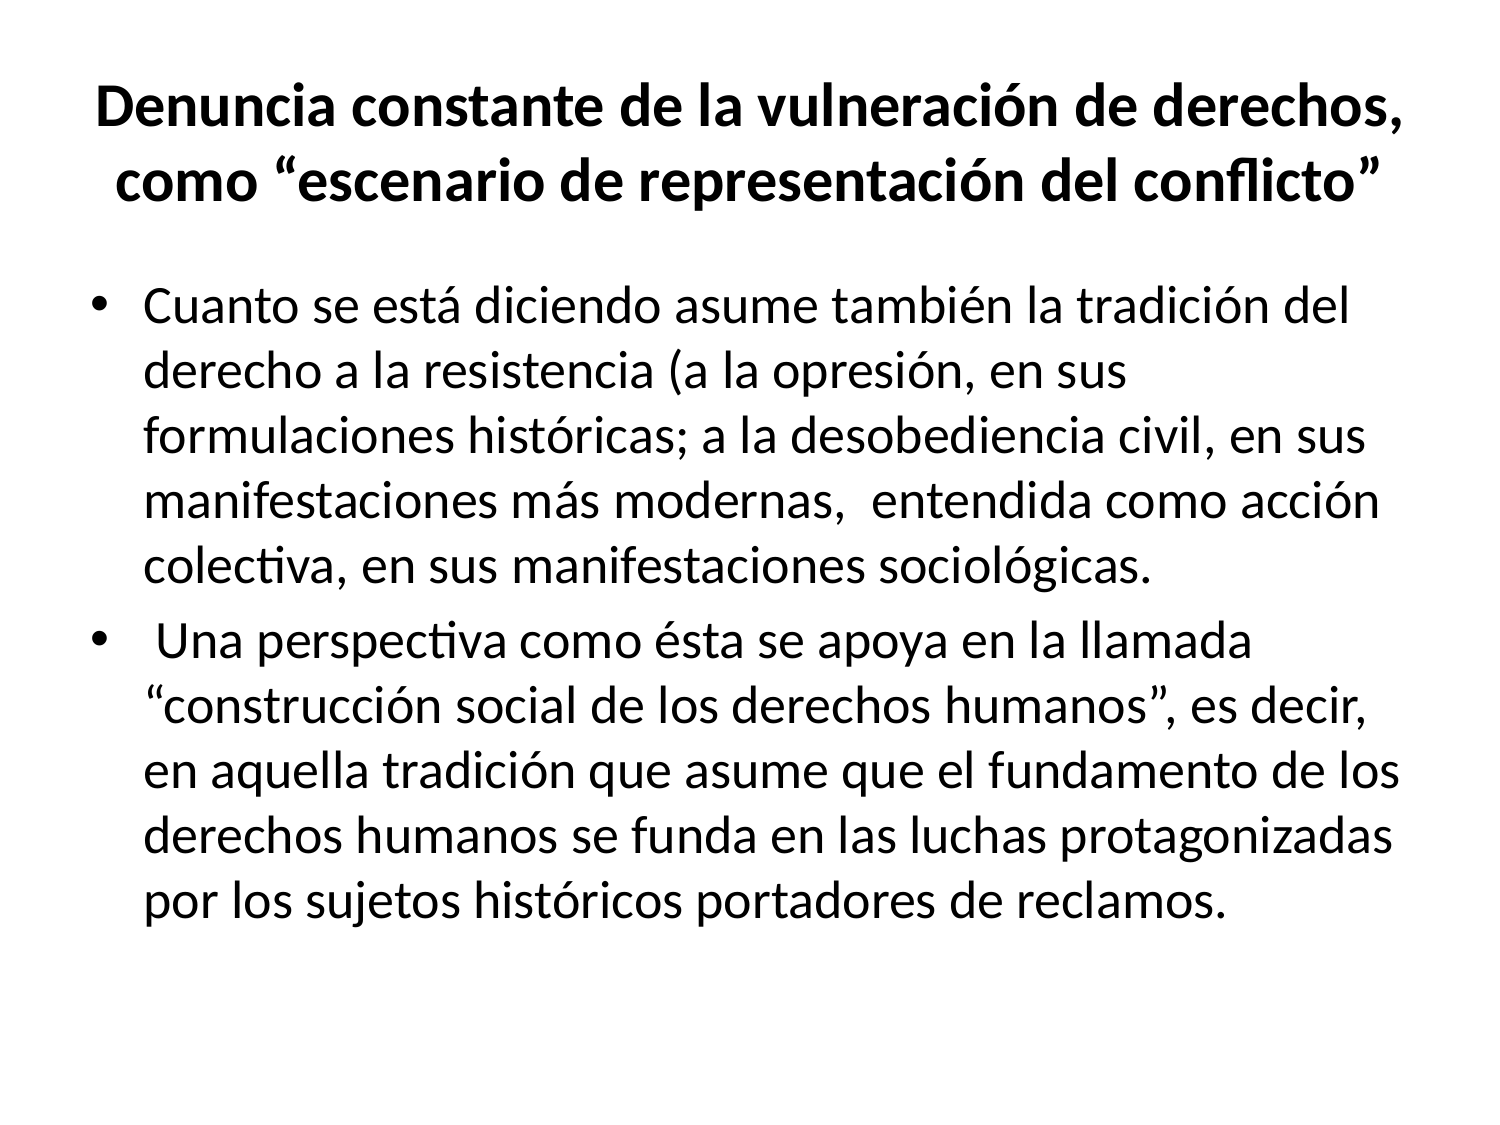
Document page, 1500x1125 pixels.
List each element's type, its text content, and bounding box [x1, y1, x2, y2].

title Denuncia constante de la vulneración de derechos, como “escenario de representación del conflicto” [75, 45, 1425, 233]
list Cuanto se está diciendo asume también la tradición del derecho a la resistencia (a la opresión, en sus formulaciones históricas; a la desobediencia civil, en sus manifestaciones más modernas, entendida como acción colectiva, en sus manifestaciones sociológicas. Una perspectiva como ésta se apoya en la llamada “construcción social de los derechos humanos”, es decir, en aquella tradición que asume que el fundamento de los derechos humanos se funda en las luchas protagonizadas por los sujetos históricos portadores de reclamos. [75, 262, 1425, 1005]
